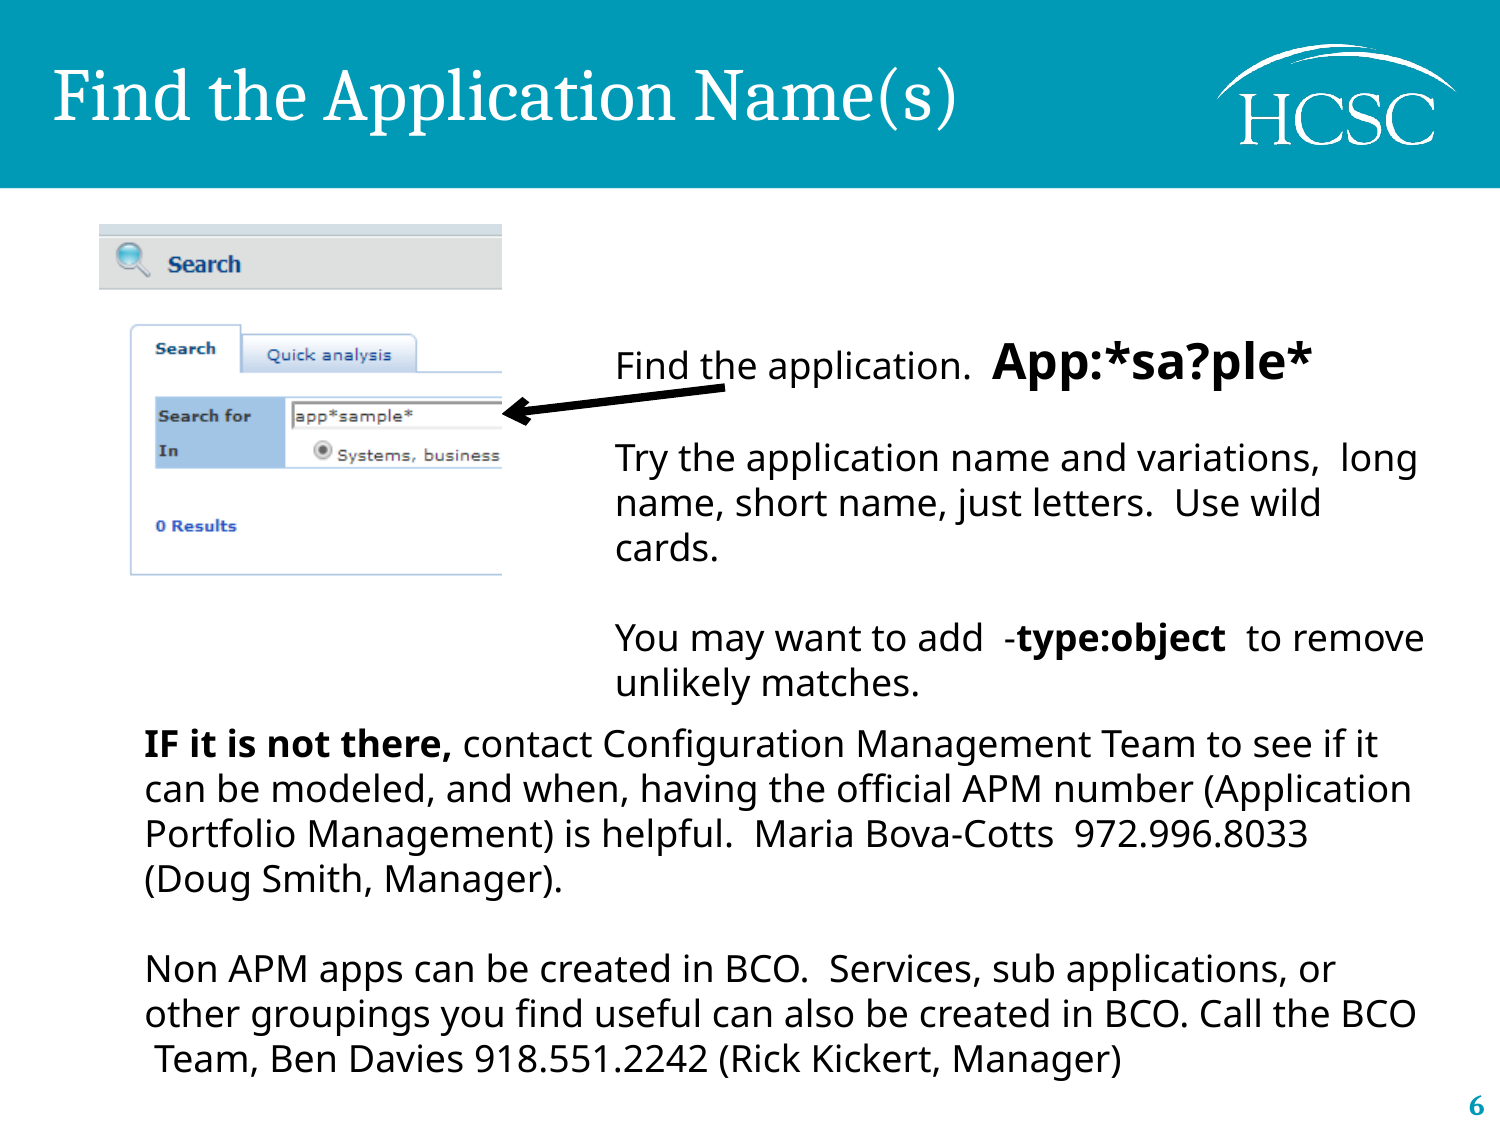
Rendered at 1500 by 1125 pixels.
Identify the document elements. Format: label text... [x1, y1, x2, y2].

text_box Find the application. App:*sa?ple* Try the application name and variations, long name, short name, just letters. Use wild cards. You may want to add -type:object to remove unlikely matches. [600, 322, 1450, 712]
title Find the Application Name(s) [37, 0, 1278, 181]
picture [0, 0, 1500, 656]
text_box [505, 387, 726, 415]
text_box IF it is not there, contact Configuration Management Team to see if it can be modeled, and when, having the official APM number (Application Portfolio Management) is helpful. Maria Bova-Cotts 972.996.8033 (Doug Smith, Manager). Non APM apps can be created in BCO. Services, sub applications, or other groupings you find useful can also be created in BCO. Call the BCO Team, Ben Davies 918.551.2242 (Rick Kickert, Manager) [129, 712, 1441, 1088]
